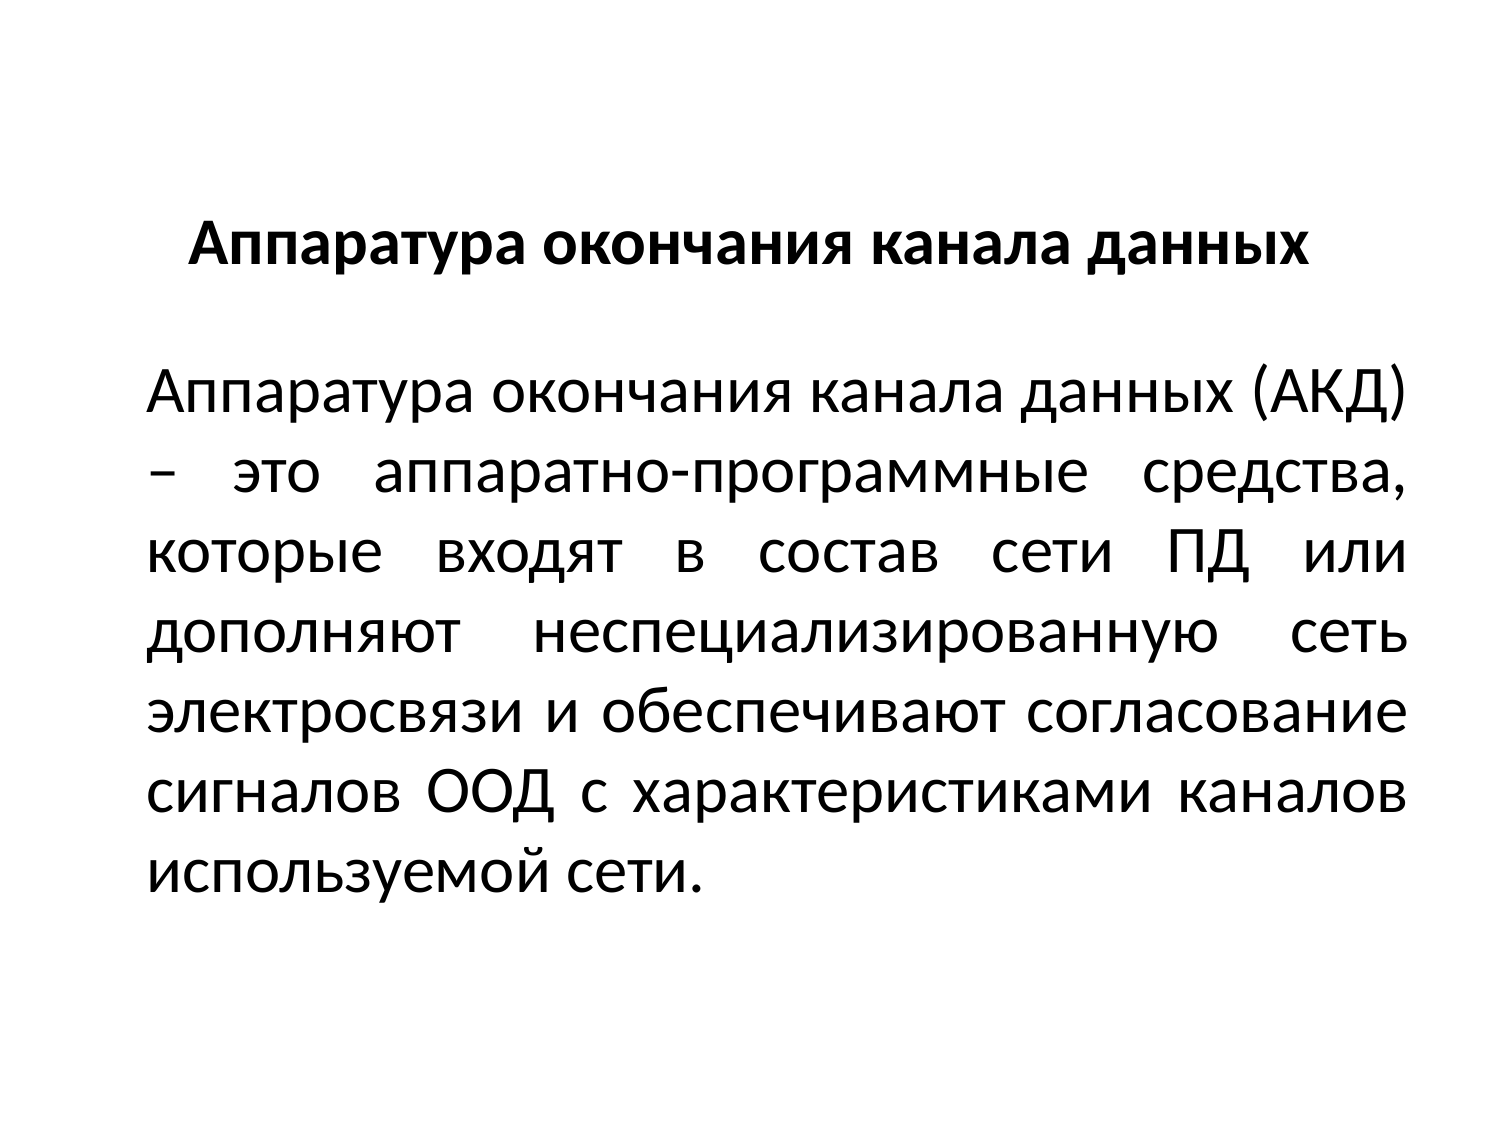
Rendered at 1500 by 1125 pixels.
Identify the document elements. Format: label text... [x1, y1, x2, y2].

list Аппаратура окончания канала данных (АКД) – это аппаратно-программные средства, которые входят в состав сети ПД или дополняют неспециализированную сеть электросвязи и обеспечивают согласование сигналов ООД с характеристиками каналов используемой сети. [75, 338, 1425, 1005]
title Аппаратура окончания канала данных [75, 45, 1425, 338]
